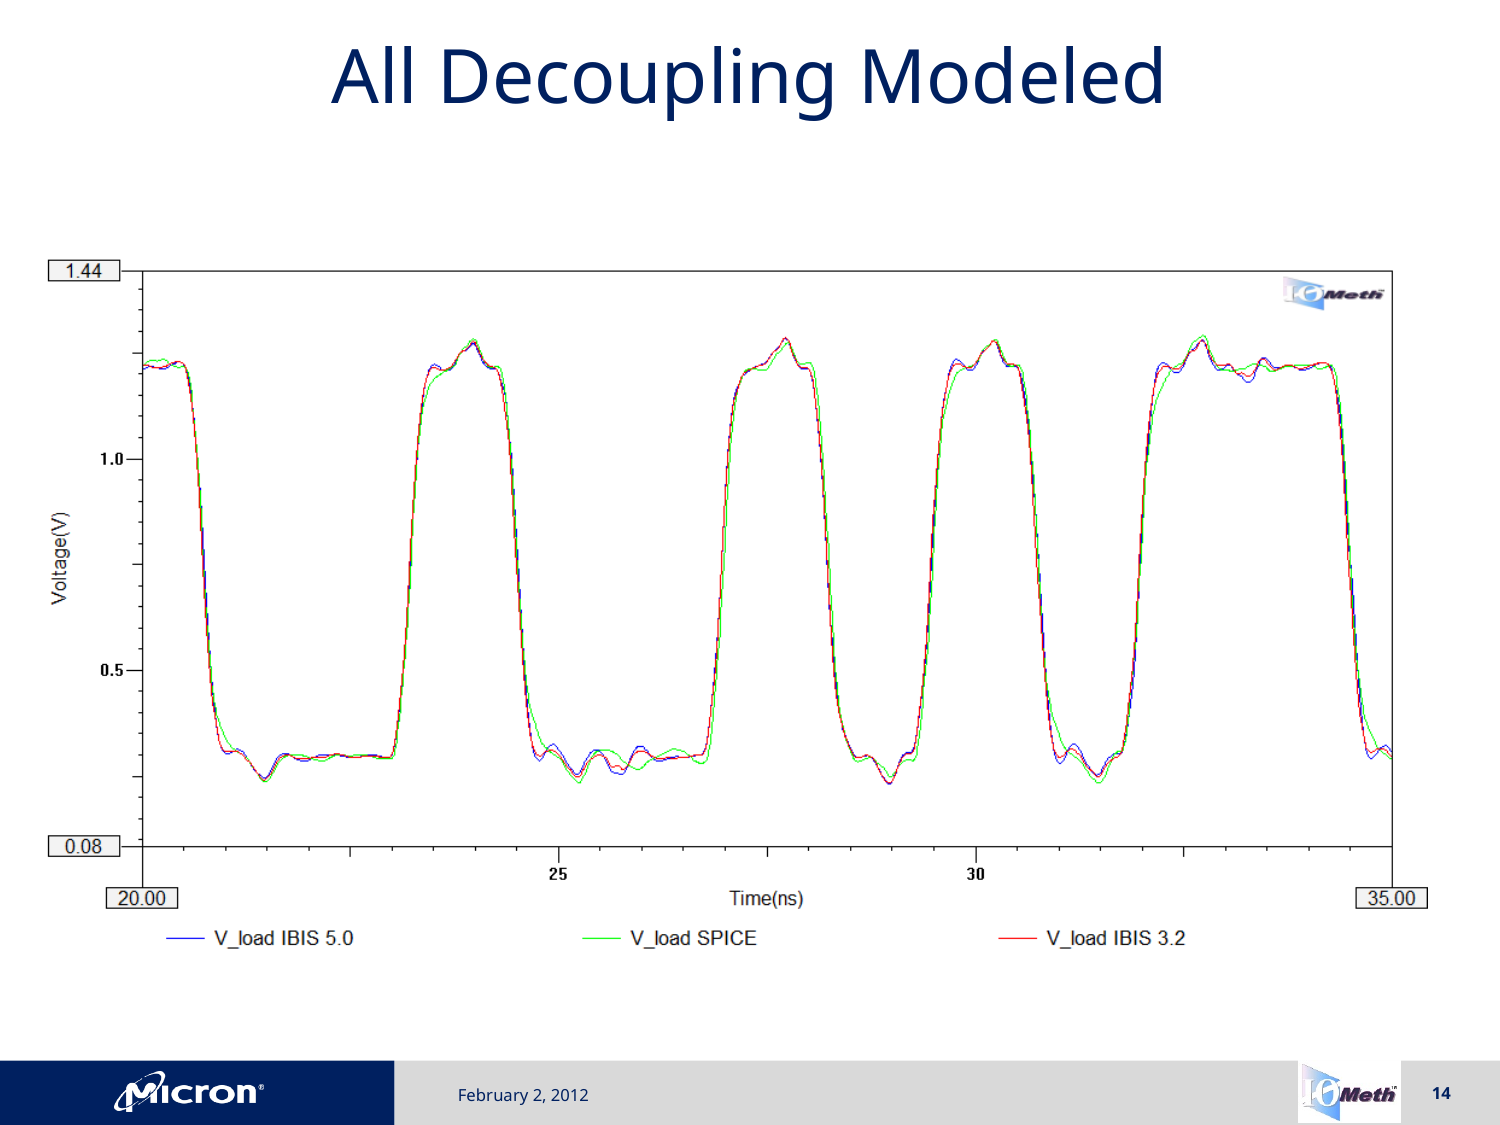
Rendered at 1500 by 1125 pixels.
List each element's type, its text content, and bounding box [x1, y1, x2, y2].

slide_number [442, 1065, 750, 1125]
title All Decoupling Modeled [0, 0, 1500, 147]
picture [114, 1071, 264, 1112]
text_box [42, 232, 1428, 963]
picture [1298, 1060, 1401, 1123]
